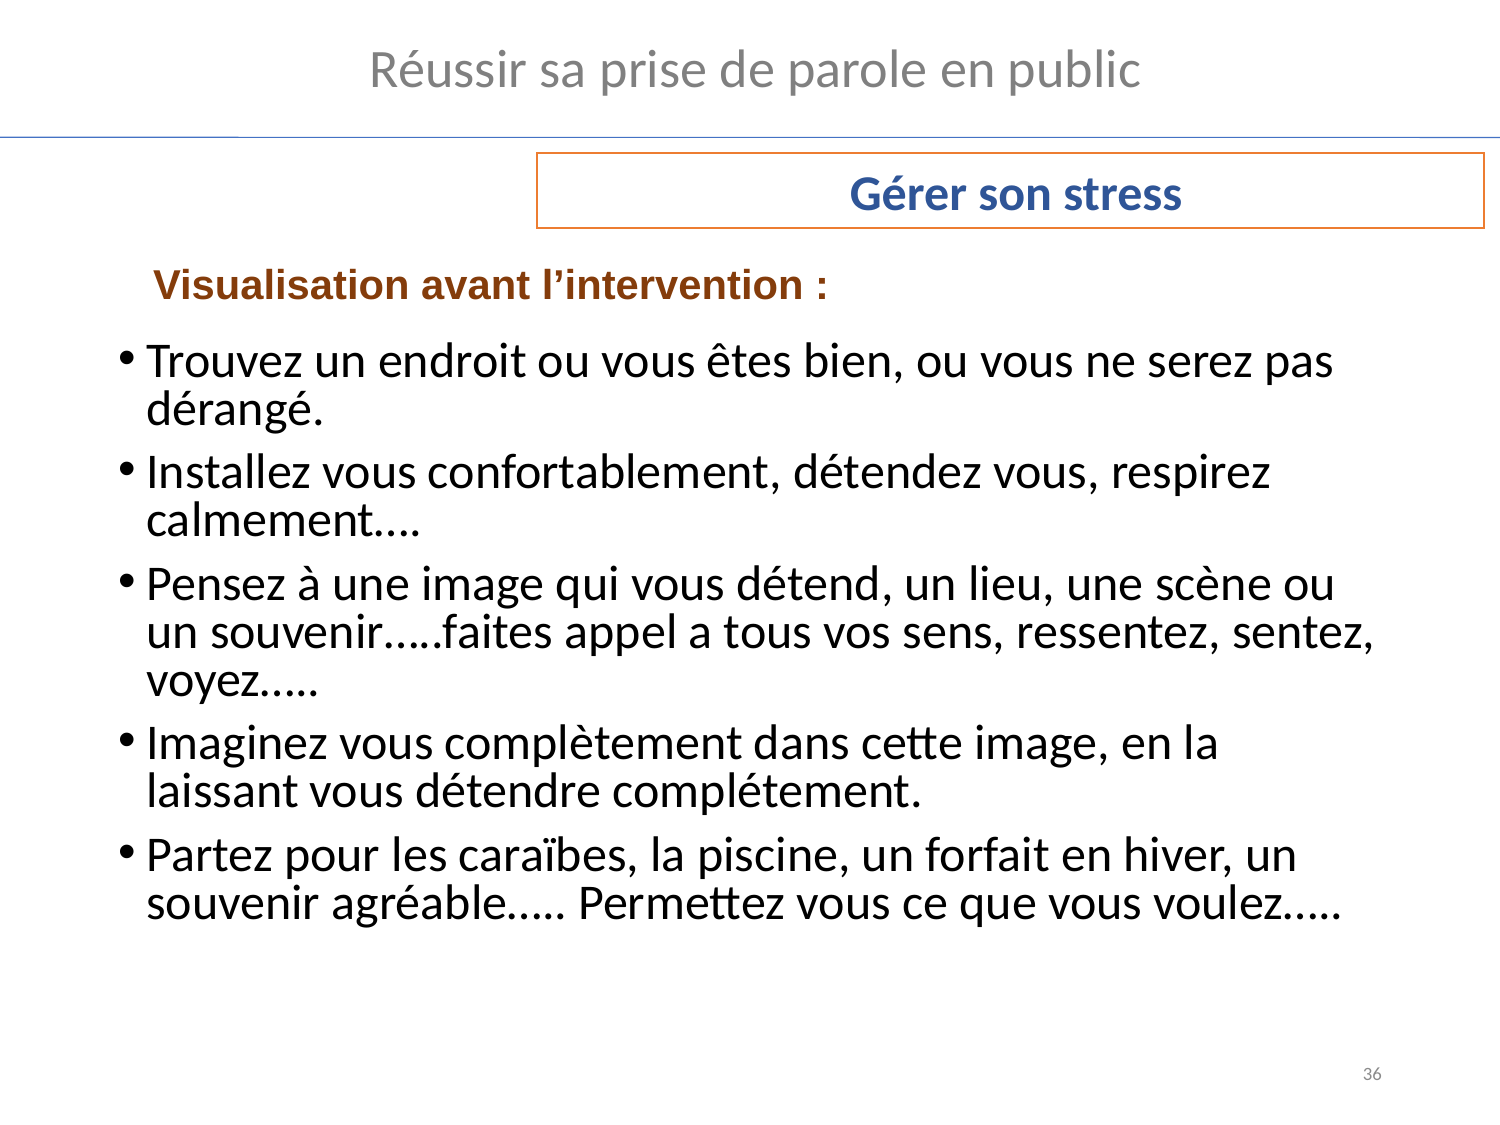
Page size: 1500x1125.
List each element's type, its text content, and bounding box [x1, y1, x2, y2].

slide_number 36 [1059, 1046, 1397, 1103]
text_box Gérer son stress [536, 152, 1485, 229]
text_box Trouvez un endroit ou vous êtes bien, ou vous ne serez pas dérangé. Installez vous confortablement, détendez vous, respirez calmement…. Pensez à une image qui vous détend, un lieu, une scène ou un souvenir…..faites appel a tous vos sens, ressentez, sentez, voyez….. Imaginez vous complètement dans cette image, en la laissant vous détendre complétement. Partez pour les caraïbes, la piscine, un forfait en hiver, un souvenir agréable….. Permettez vous ce que vous voulez….. [103, 331, 1397, 1046]
text_box Visualisation avant l’intervention : [138, 250, 845, 315]
text_box Réussir sa prise de parole en public [11, 25, 1500, 106]
